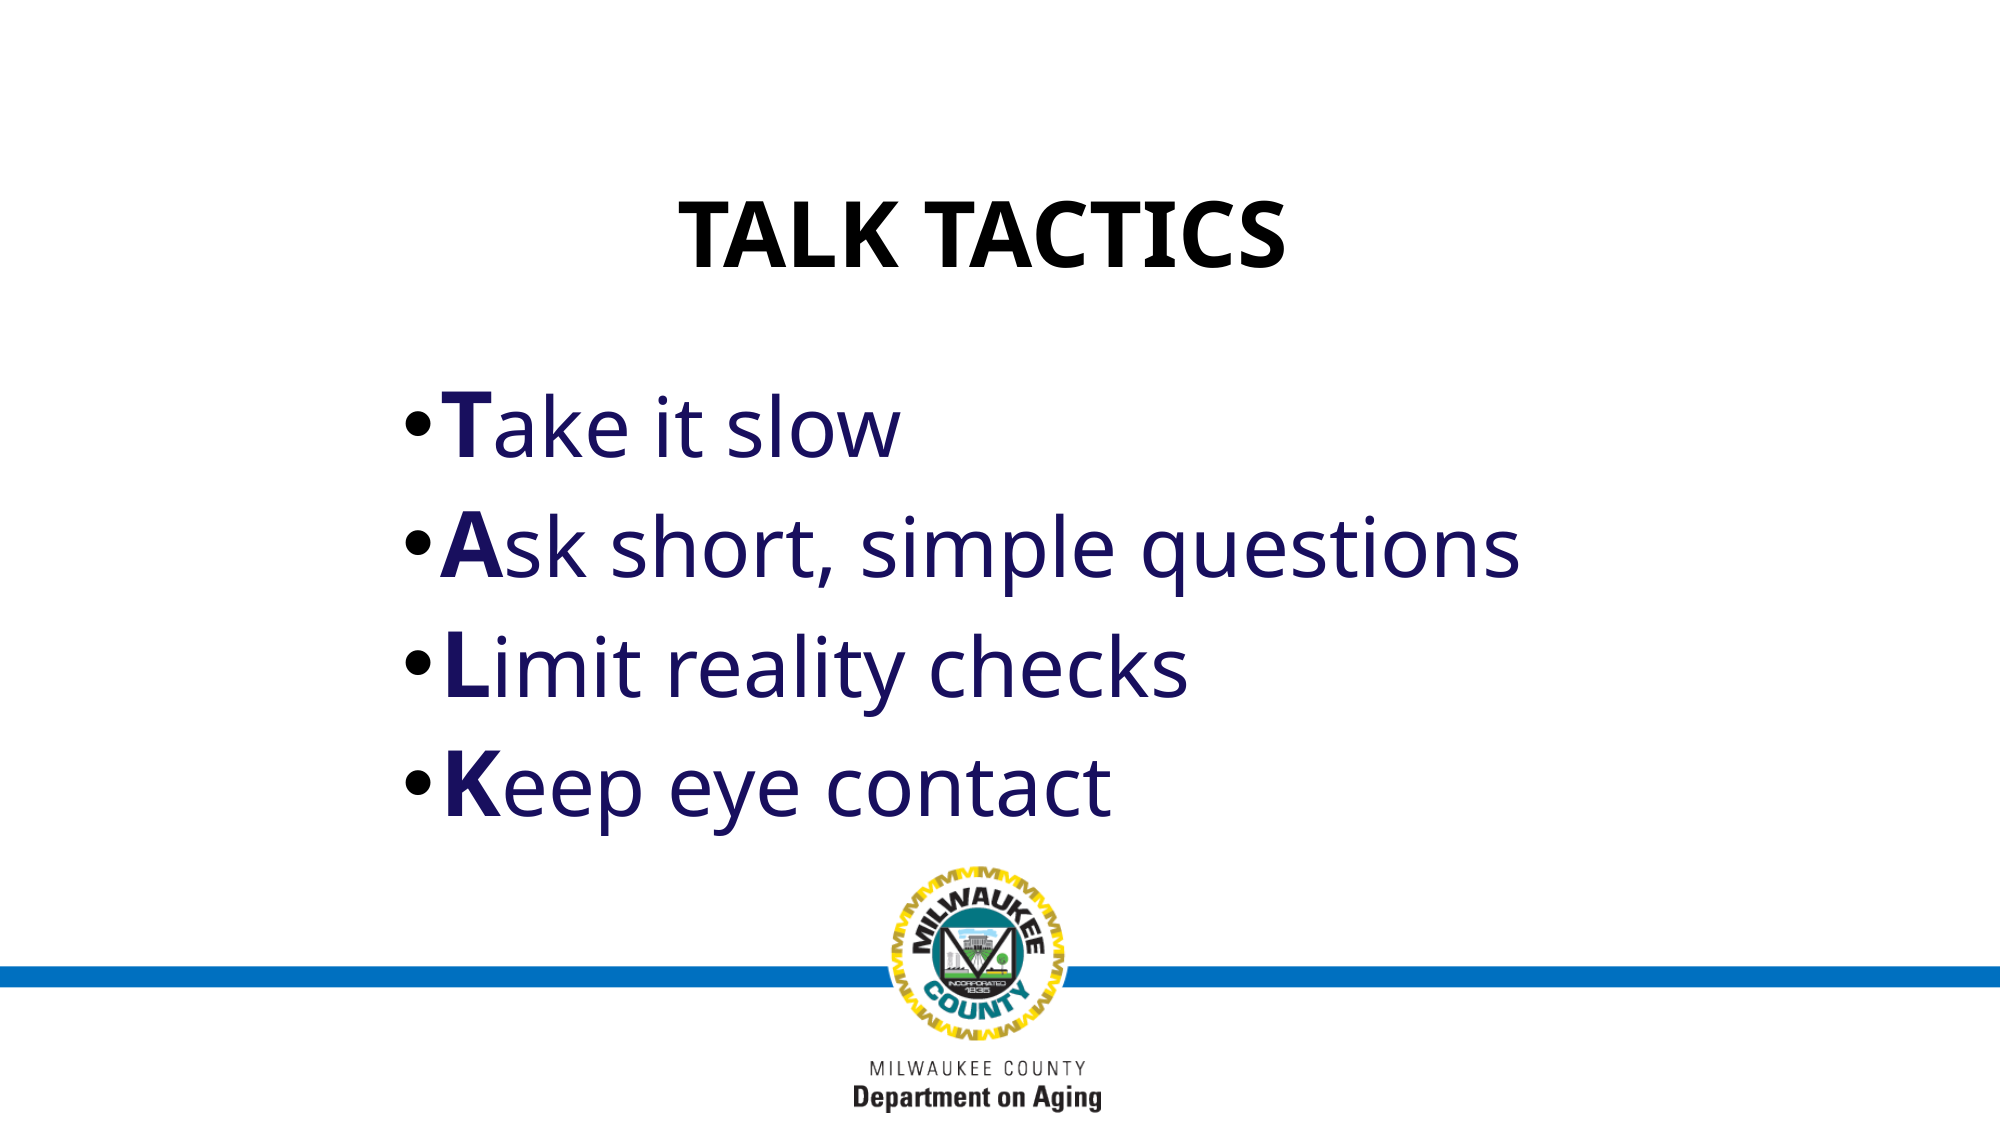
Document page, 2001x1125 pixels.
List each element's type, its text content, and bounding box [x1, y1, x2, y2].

picture [854, 971, 1101, 1113]
list Take it slow Ask short, simple questions Limit reality checks Keep eye contact [387, 370, 1638, 971]
text_box TALK Tactics [313, 168, 1652, 294]
